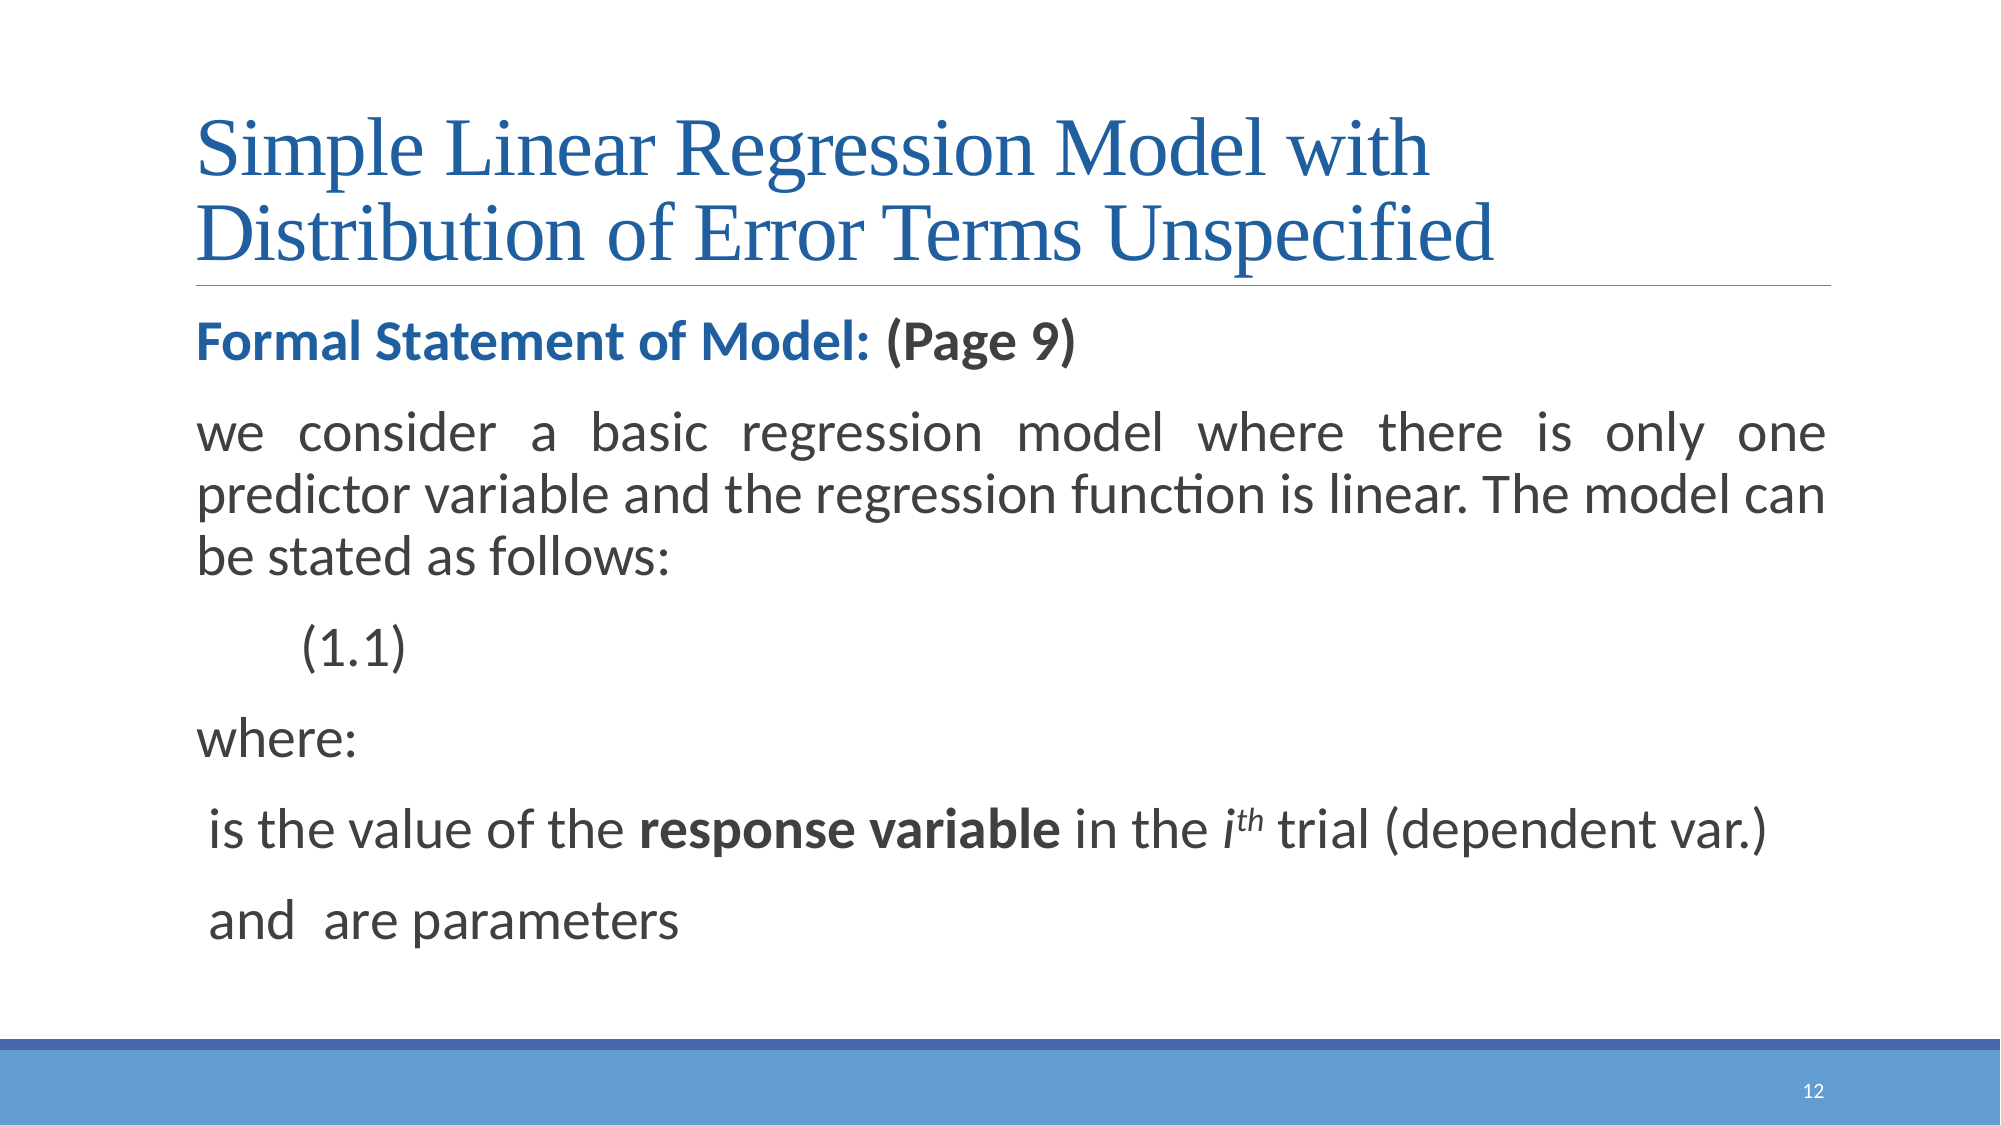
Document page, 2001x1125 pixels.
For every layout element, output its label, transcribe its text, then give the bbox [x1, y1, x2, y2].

title Simple Linear Regression Model with Distribution of Error Terms Unspecified [180, 47, 1830, 285]
slide_number 12 [1624, 1059, 1840, 1120]
